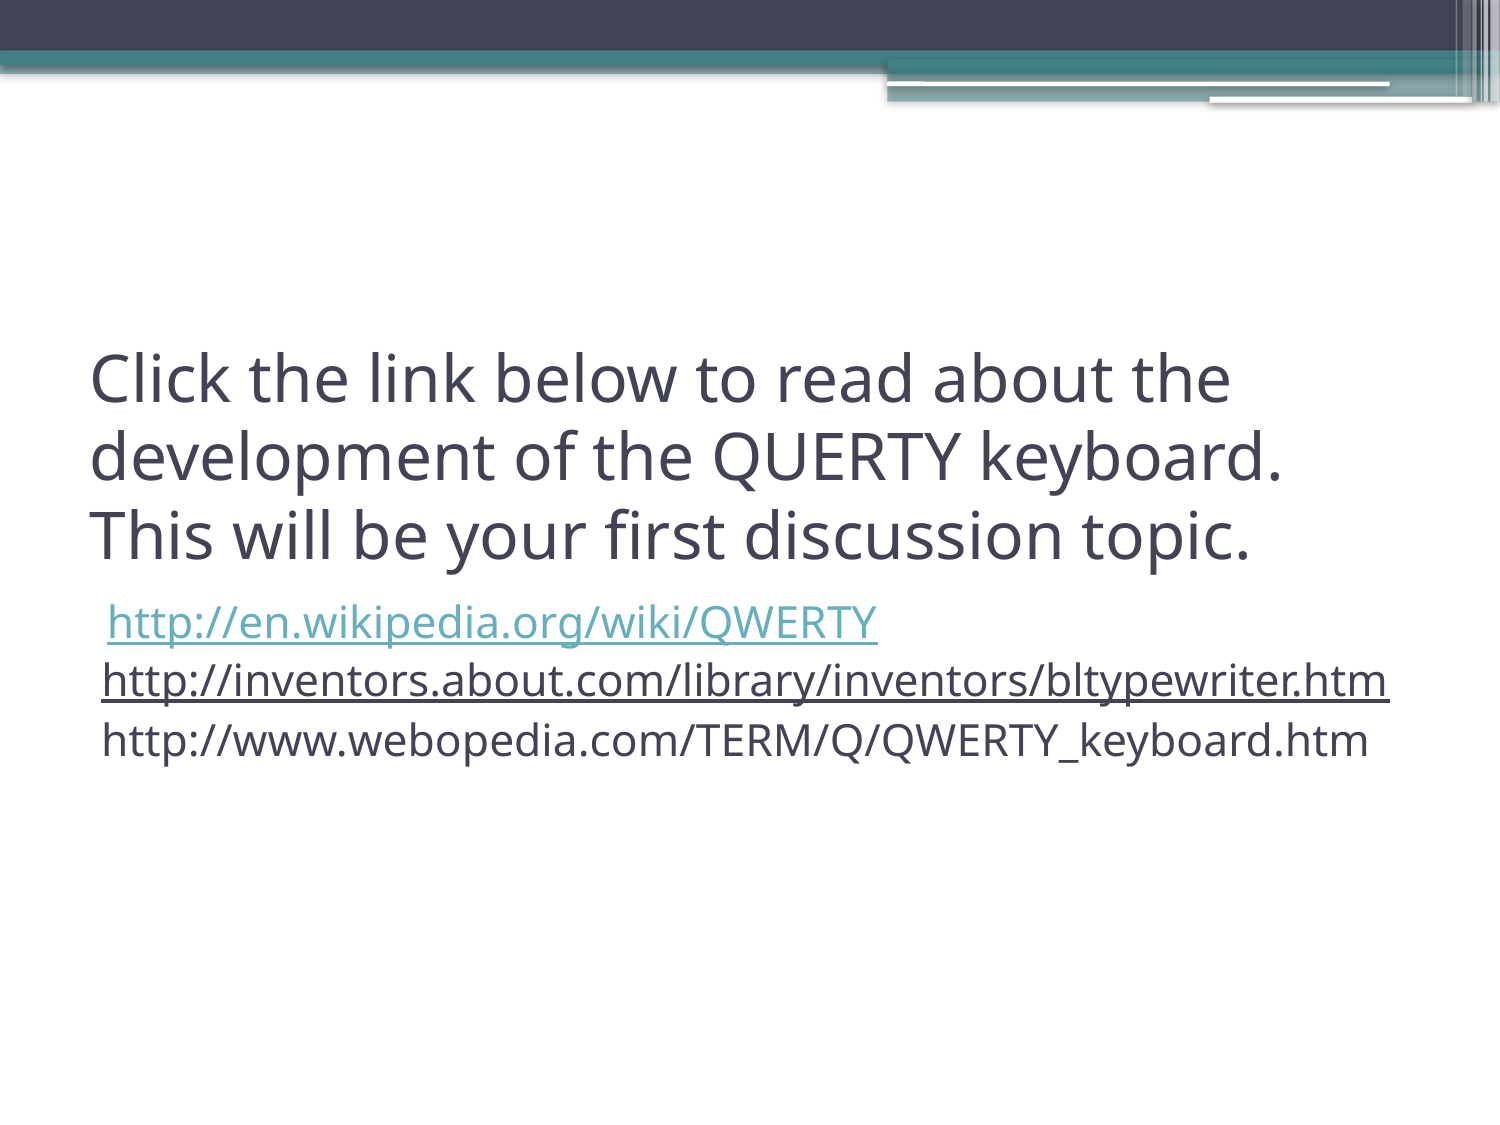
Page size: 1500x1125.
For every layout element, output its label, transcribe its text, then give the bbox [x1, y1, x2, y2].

title Click the link below to read about the development of the QUERTY keyboard. This will be your first discussion topic. http://en.wikipedia.org/wiki/QWERTY http://inventors.about.com/library/inventors/bltypewriter.htm http://www.webopedia.com/TERM/Q/QWERTY_keyboard.htm [75, 275, 1425, 1038]
